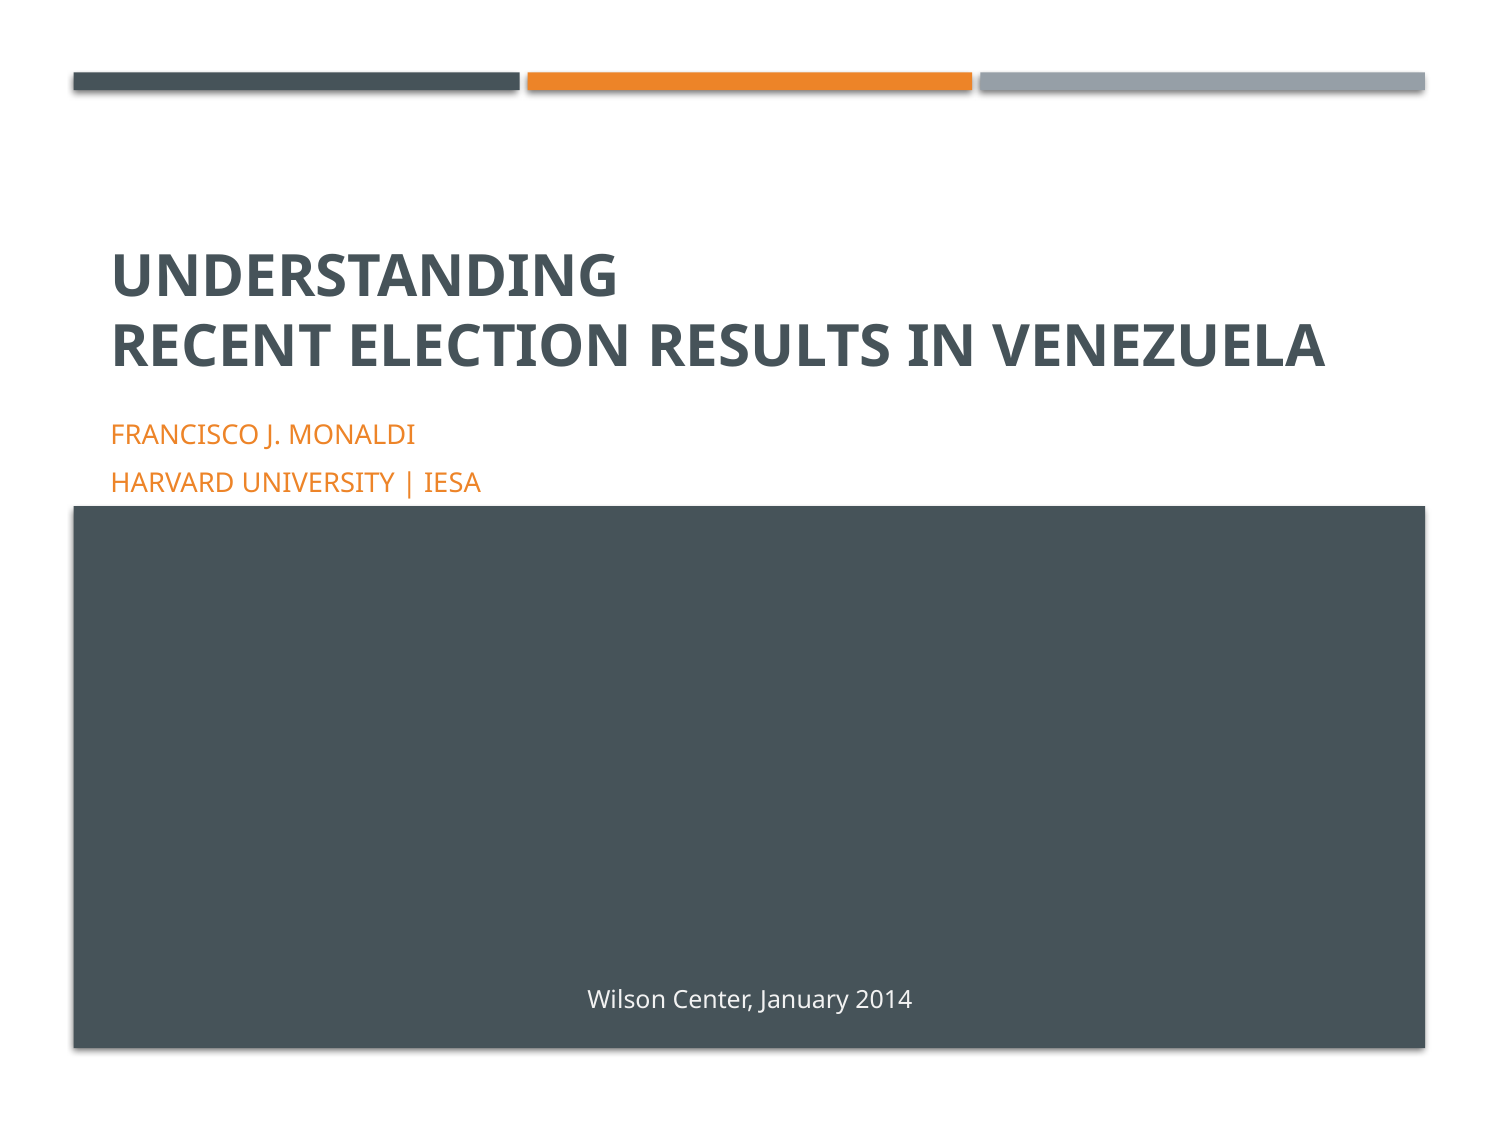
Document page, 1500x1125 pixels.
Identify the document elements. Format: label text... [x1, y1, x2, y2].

title Understanding Recent Election results in Venezuela [95, 162, 1406, 386]
text_box Wilson Center, January 2014 [64, 975, 1436, 1021]
subtitle Francisco J. Monaldi Harvard university | iESA [95, 409, 1406, 507]
